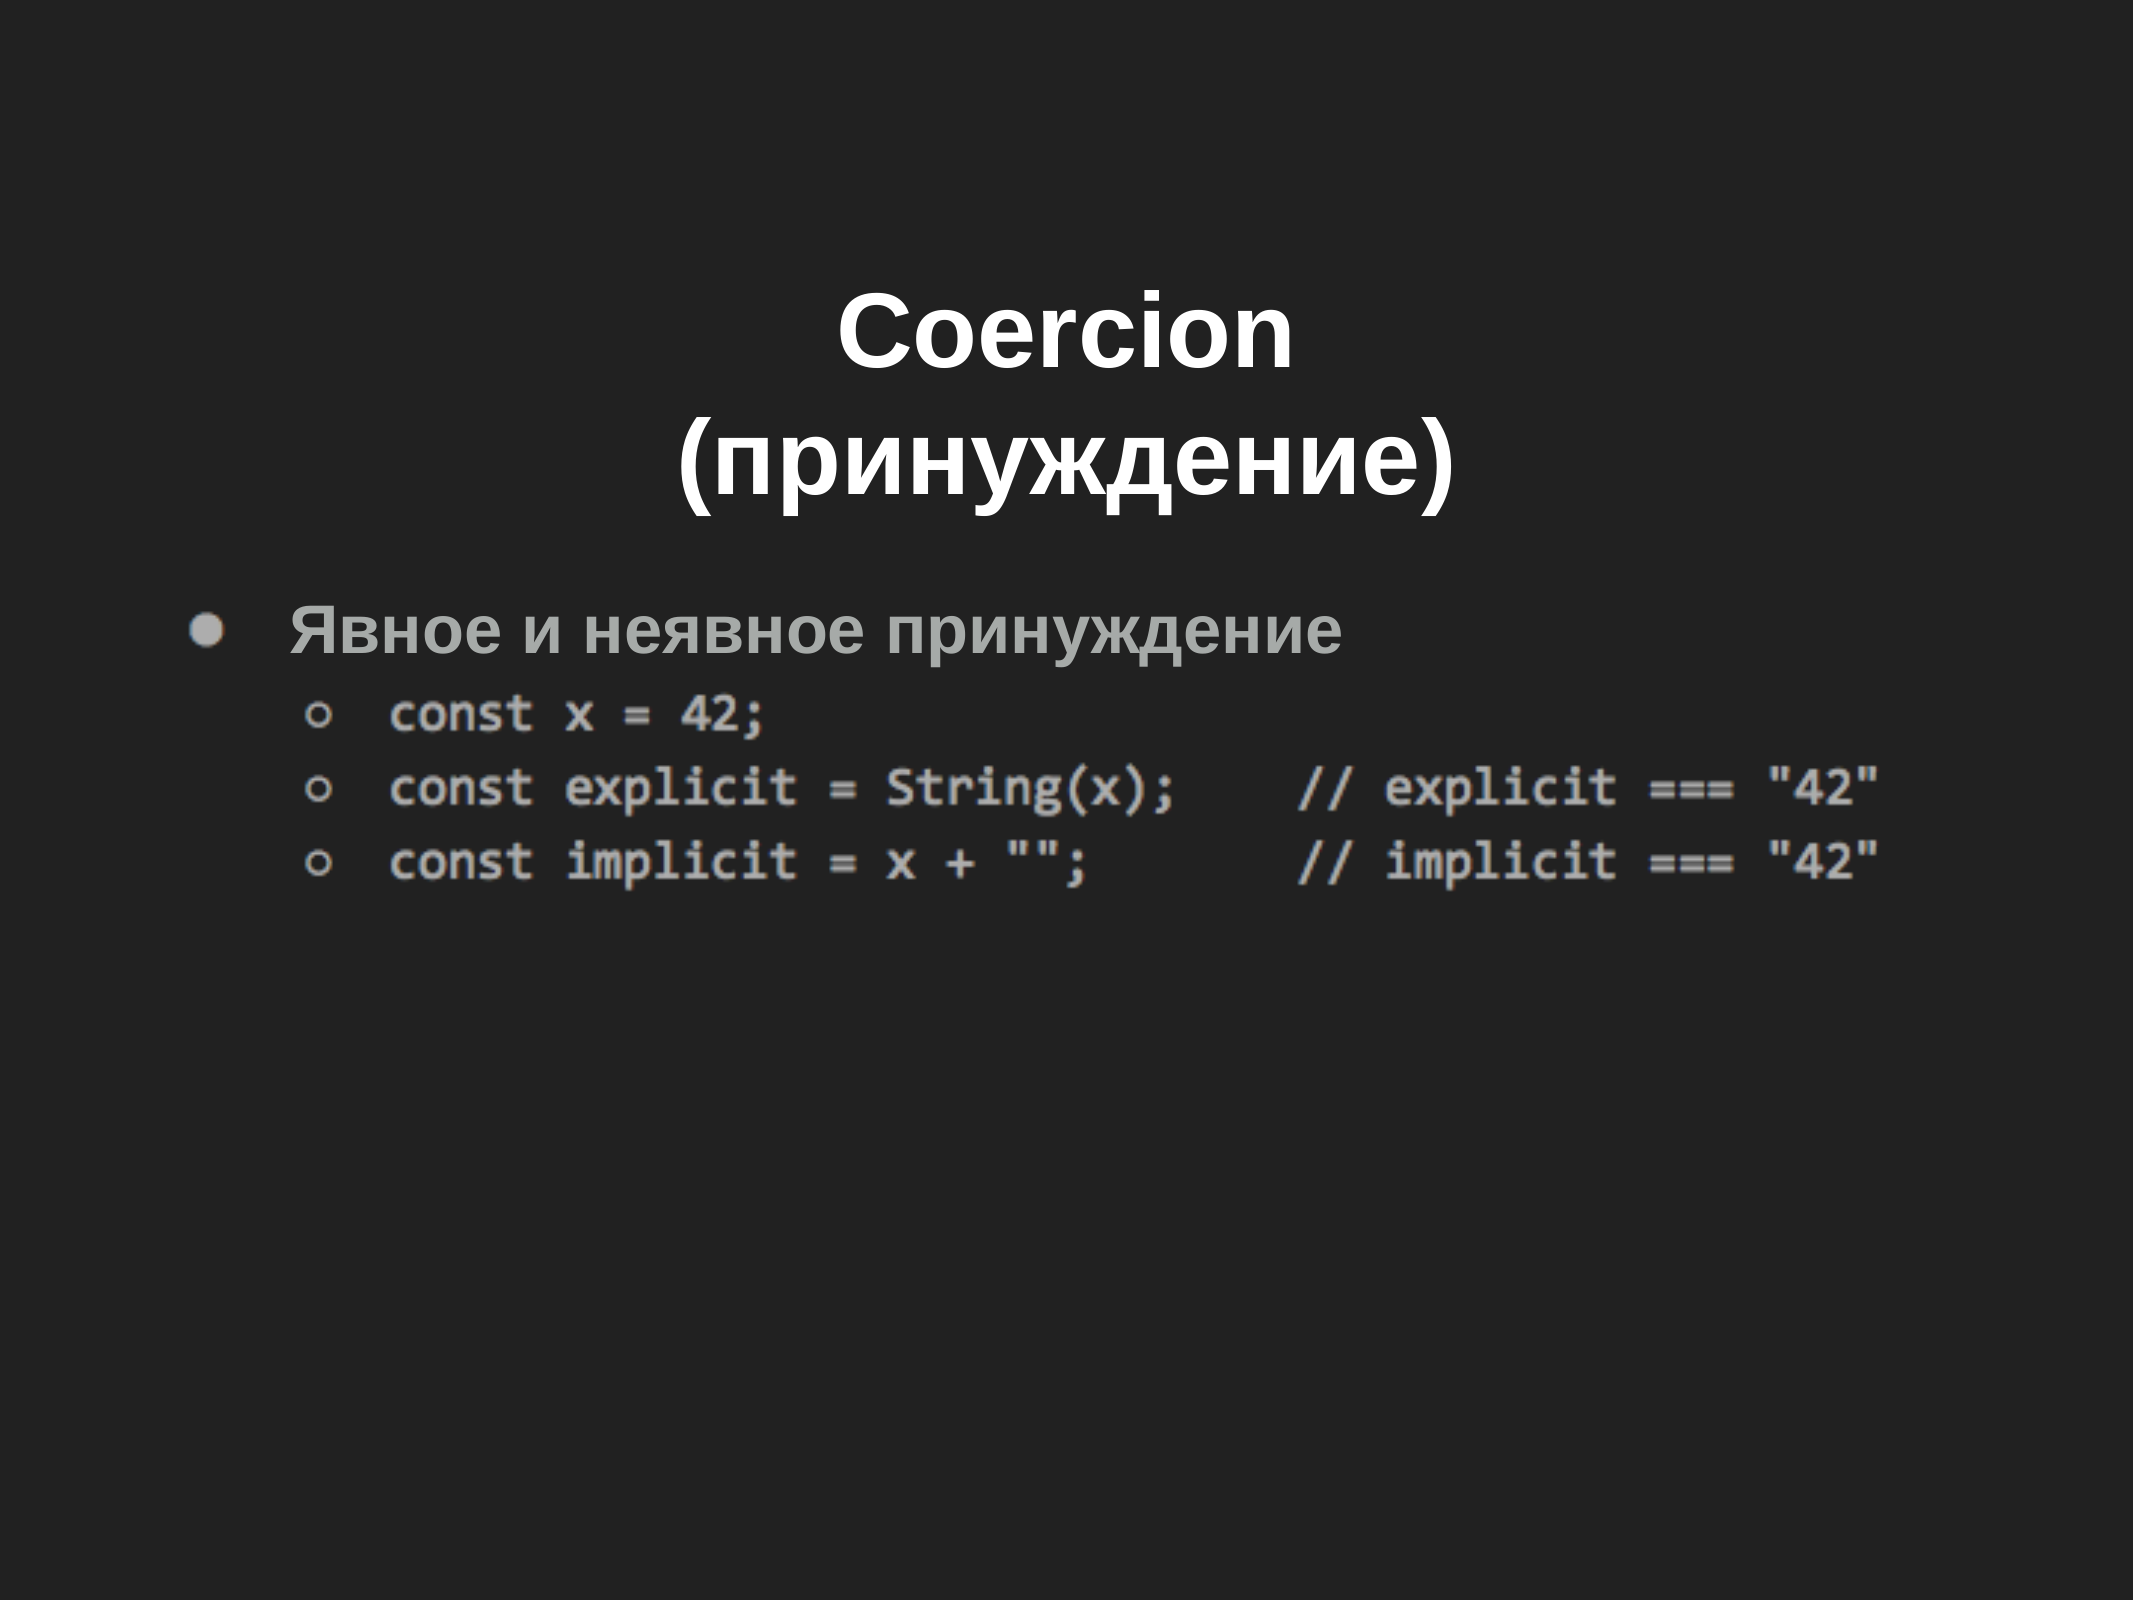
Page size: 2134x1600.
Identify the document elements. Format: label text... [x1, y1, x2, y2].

text_box Coercion (принуждение) [667, 252, 1466, 524]
picture [256, 678, 1972, 921]
text_box Явное и неявное принуждение [280, 576, 1354, 676]
picture [162, 568, 249, 871]
